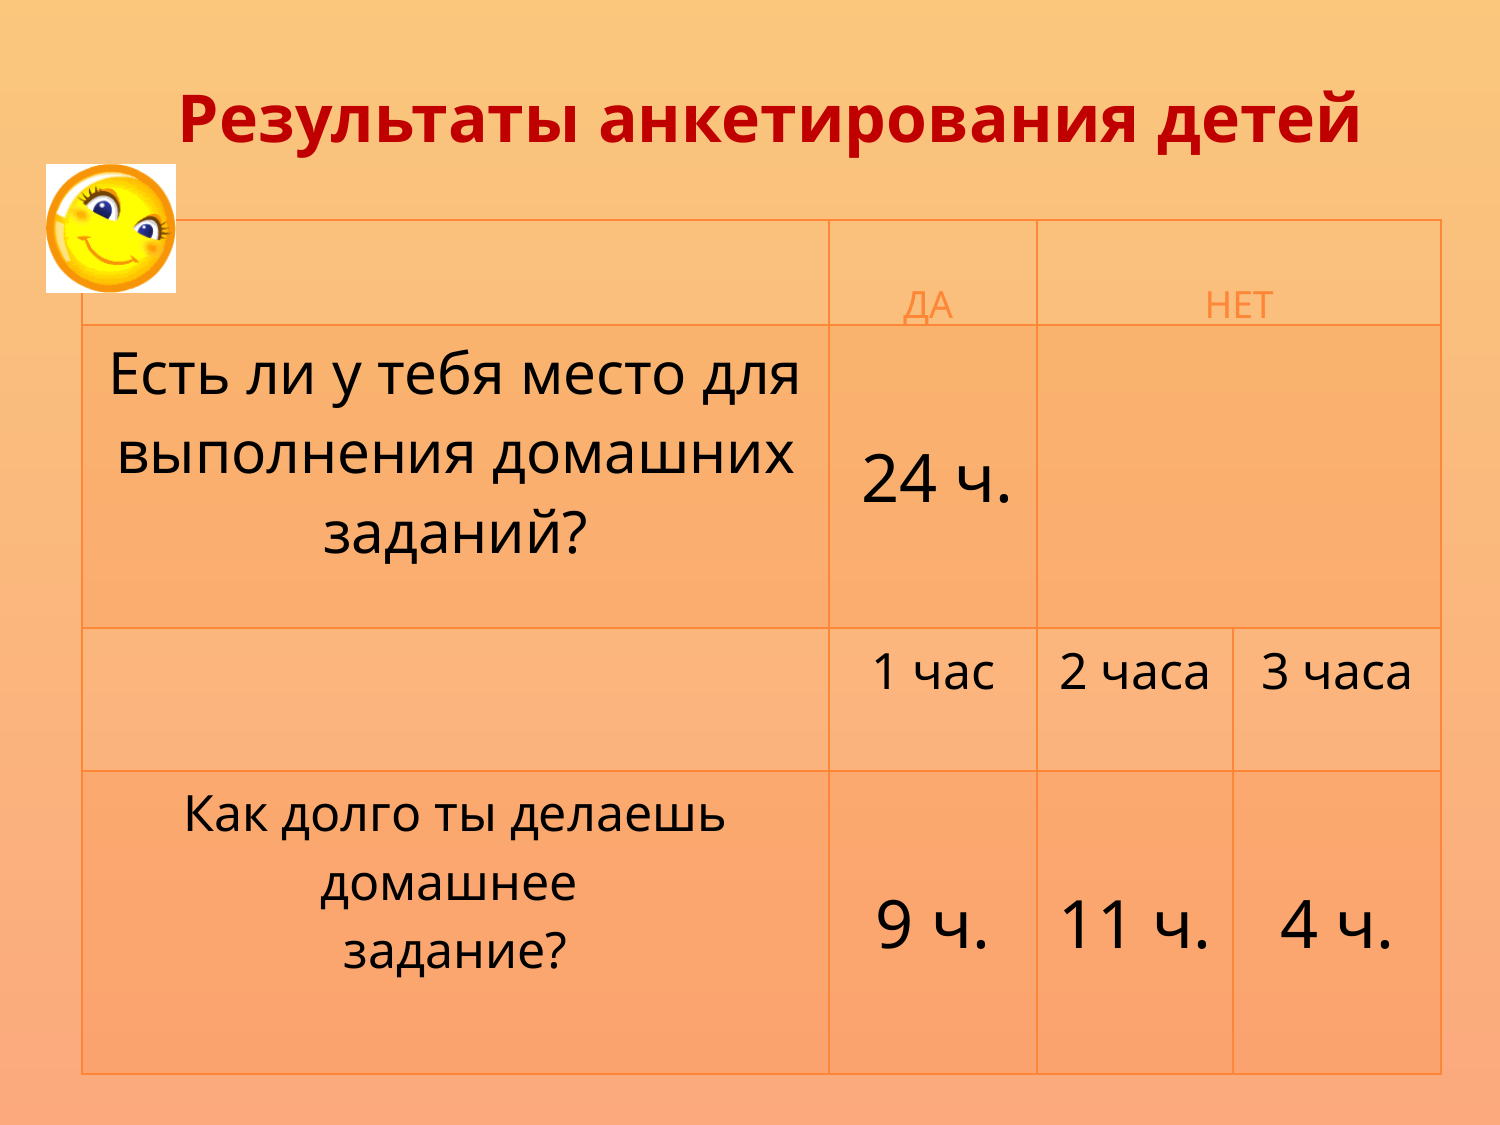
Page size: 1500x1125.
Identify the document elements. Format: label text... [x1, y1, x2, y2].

table_cell 3 часа [1234, 629, 1440, 770]
table_cell Как долго ты делаешь домашнее задание? [83, 772, 828, 1073]
table_cell 24 ч. [830, 326, 1036, 627]
table_cell 4 ч. [1234, 772, 1440, 1073]
table_cell 9 ч. [830, 772, 1036, 1073]
table_cell 2 часа [1038, 629, 1232, 770]
table_cell 1 час [830, 629, 1036, 770]
picture [46, 163, 177, 294]
table_header НЕТ [1038, 221, 1440, 324]
table_header [83, 221, 828, 324]
table_cell [1038, 326, 1440, 627]
table_header ДА [830, 221, 1036, 324]
table_cell 11 ч. [1038, 772, 1232, 1073]
table_cell [83, 629, 828, 770]
text_box Результаты анкетирования детей [145, 68, 1381, 164]
table_cell Есть ли у тебя место для выполнения домашних заданий? [83, 326, 828, 627]
